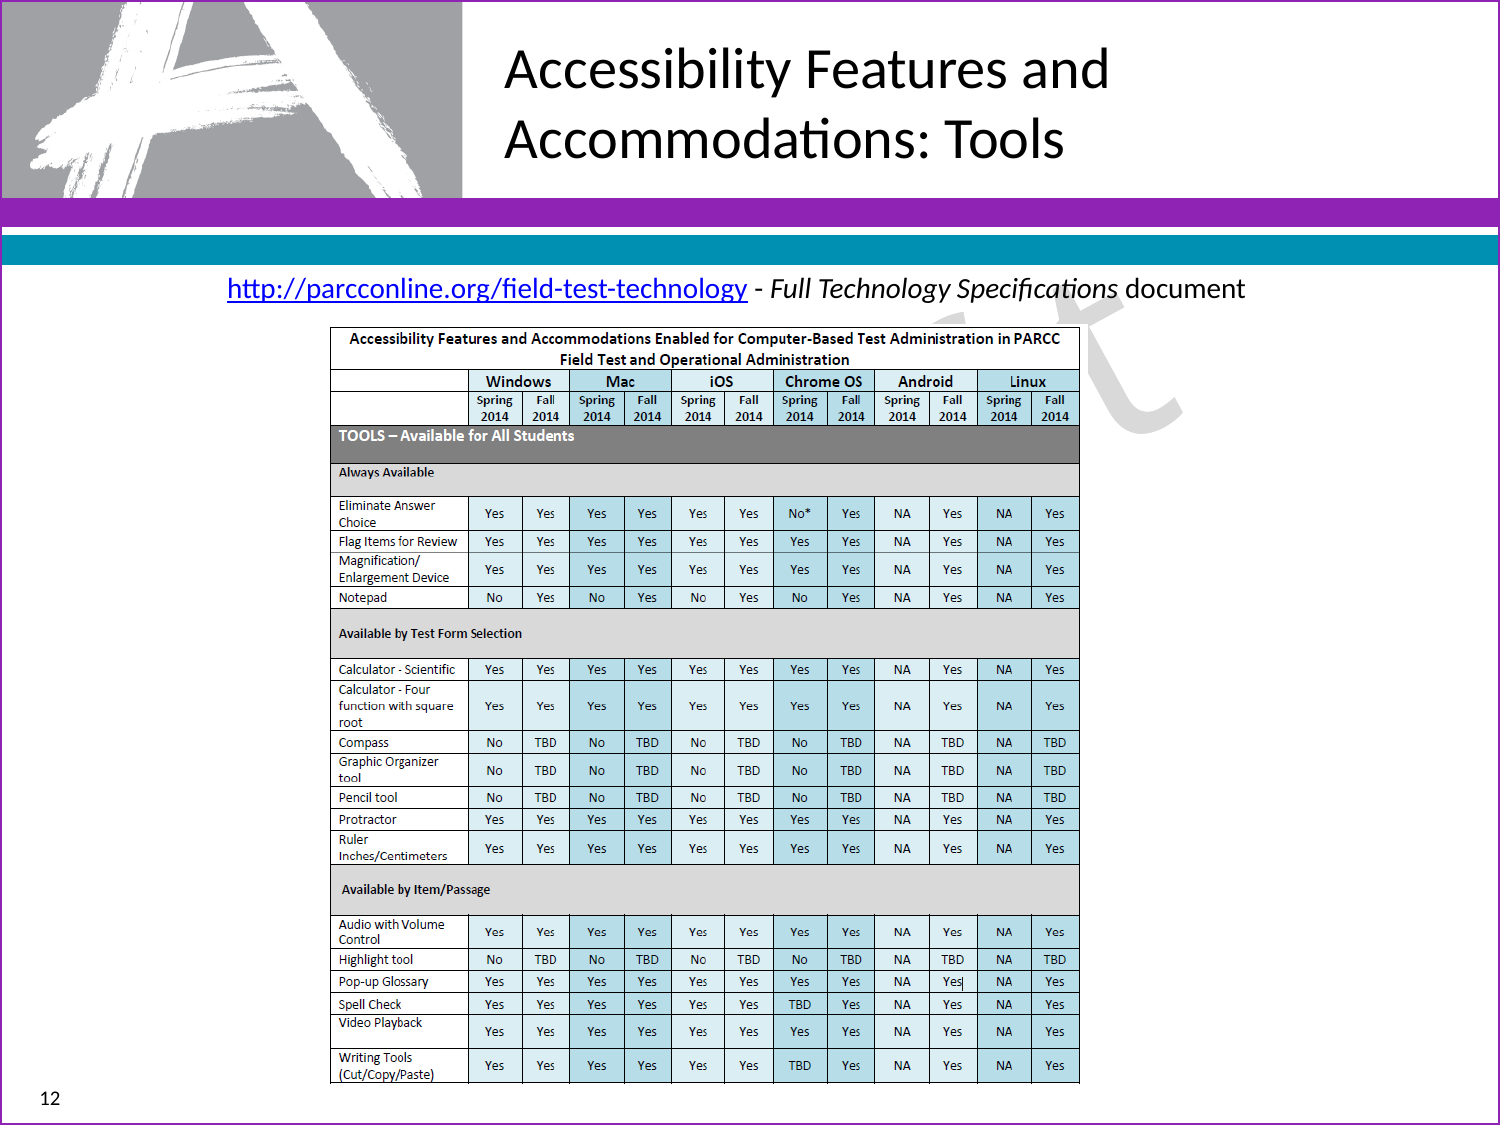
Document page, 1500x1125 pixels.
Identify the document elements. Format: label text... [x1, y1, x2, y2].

picture [2, 2, 462, 198]
text_box http://parcconline.org/field-test-technology - Full Technology Specifications document [212, 262, 1424, 313]
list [324, 324, 1088, 1086]
title Accessibility Features and Accommodations: Tools [462, 0, 1500, 200]
slide_number 12 [0, 1077, 100, 1125]
